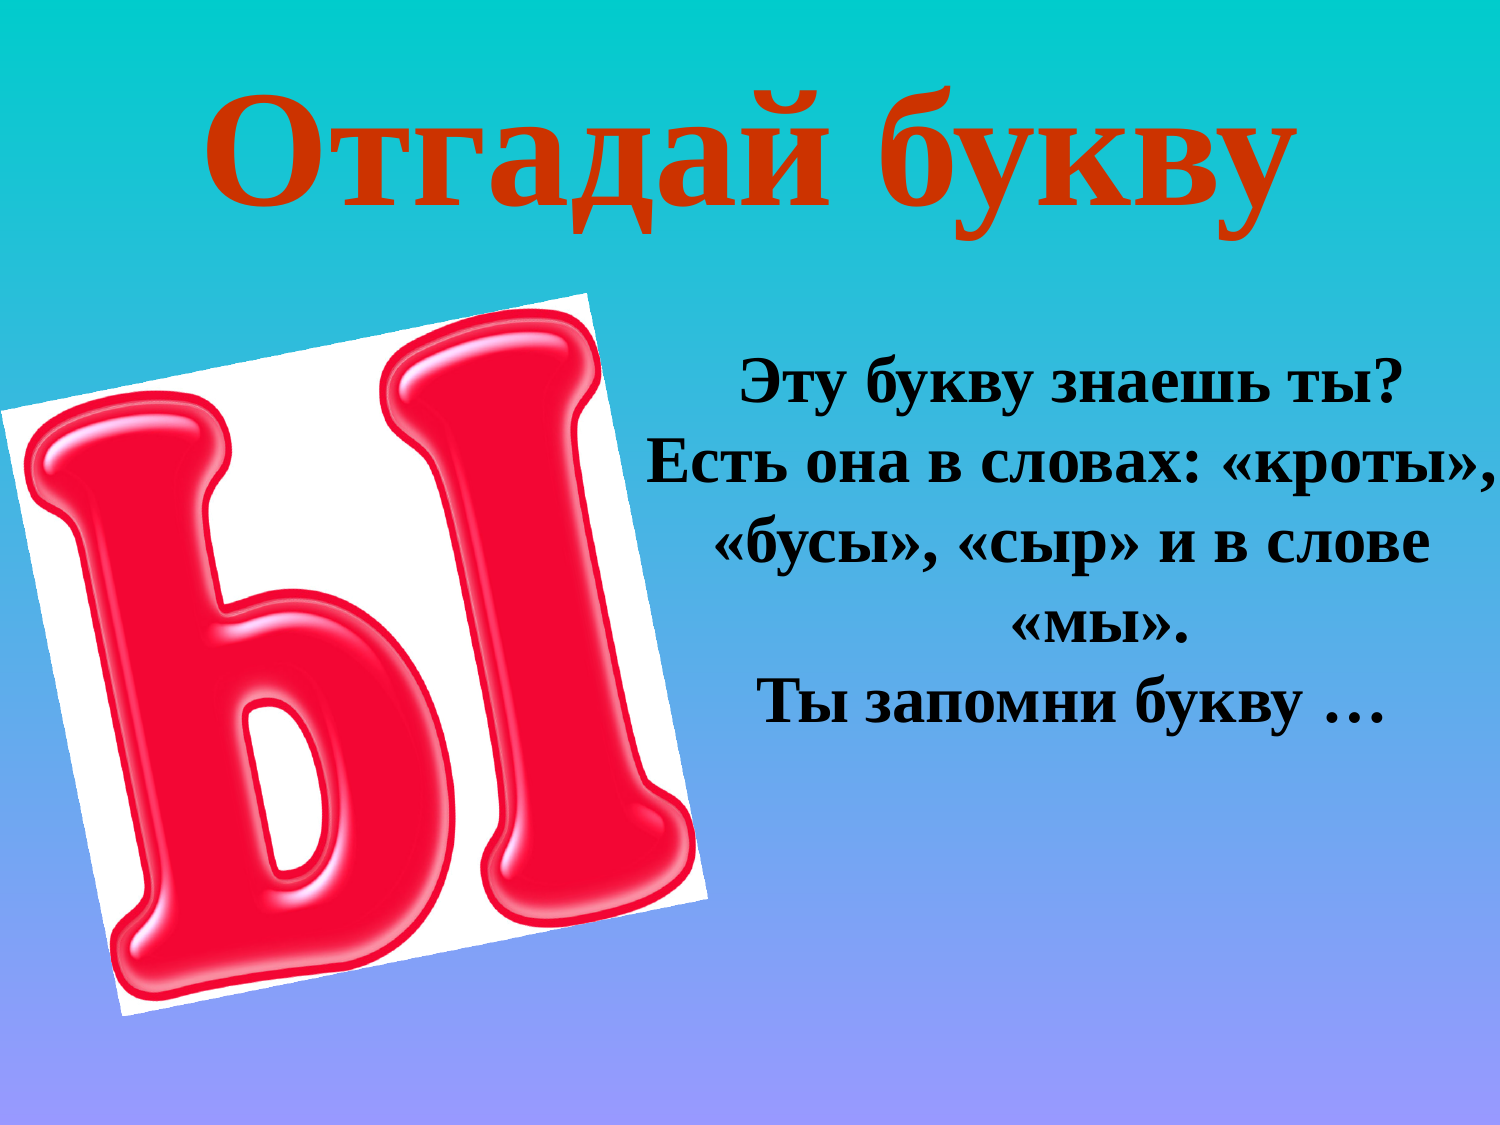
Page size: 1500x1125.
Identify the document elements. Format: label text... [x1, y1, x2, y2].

list Эту букву знаешь ты? Есть она в словах: «кроты», «бусы», «сыр» и в слове «мы». Ты запомни букву … [609, 328, 1500, 1032]
title Отгадай букву [75, 45, 1425, 233]
picture [1, 293, 707, 1016]
